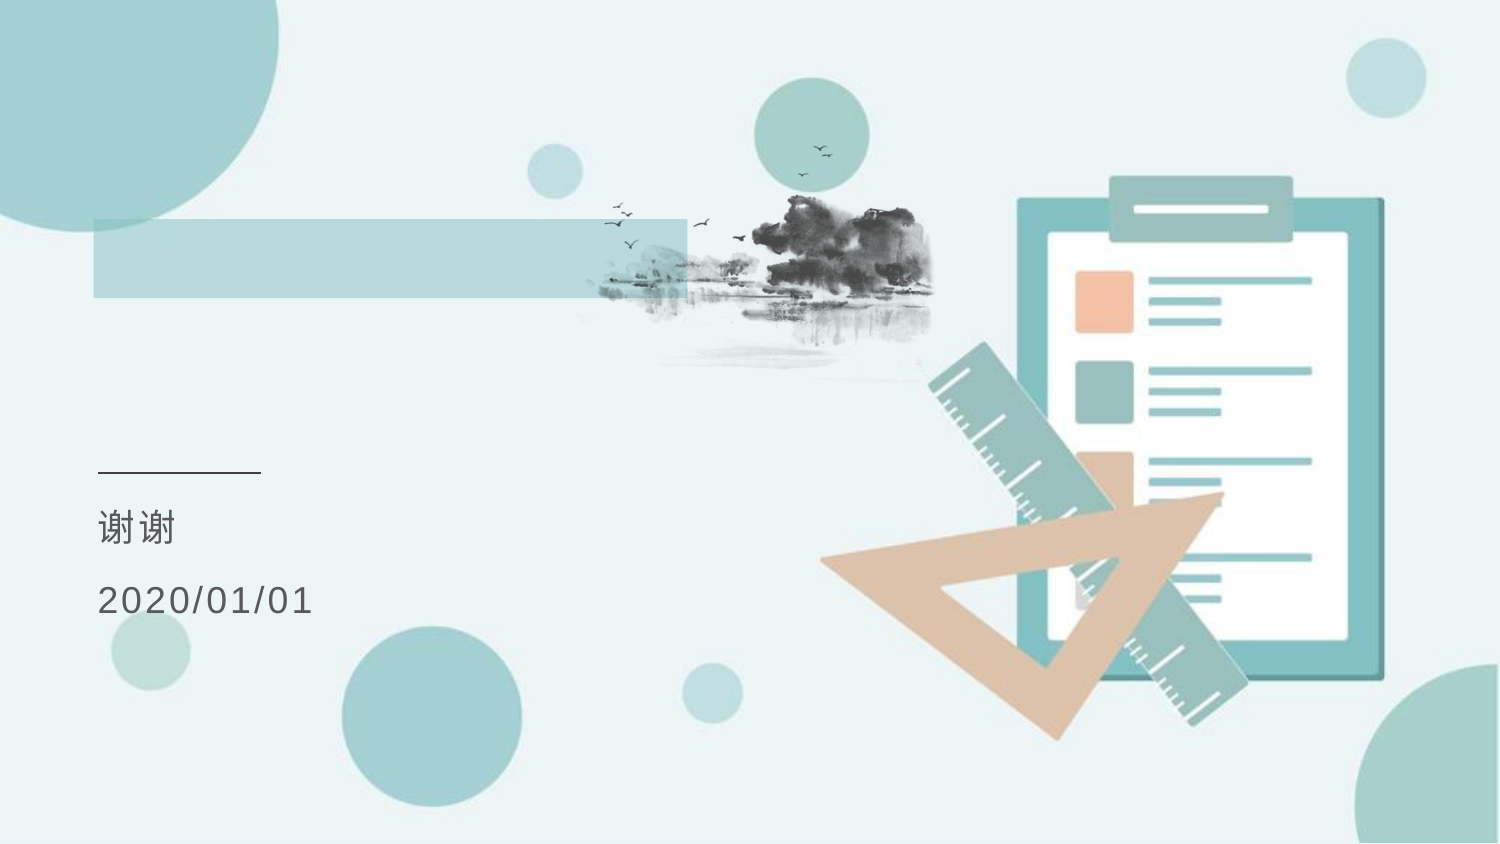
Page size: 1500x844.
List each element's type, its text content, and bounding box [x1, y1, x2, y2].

text_box 2020/01/01 [97, 559, 449, 625]
text_box 谢谢 [97, 487, 449, 553]
picture [0, 0, 1500, 843]
